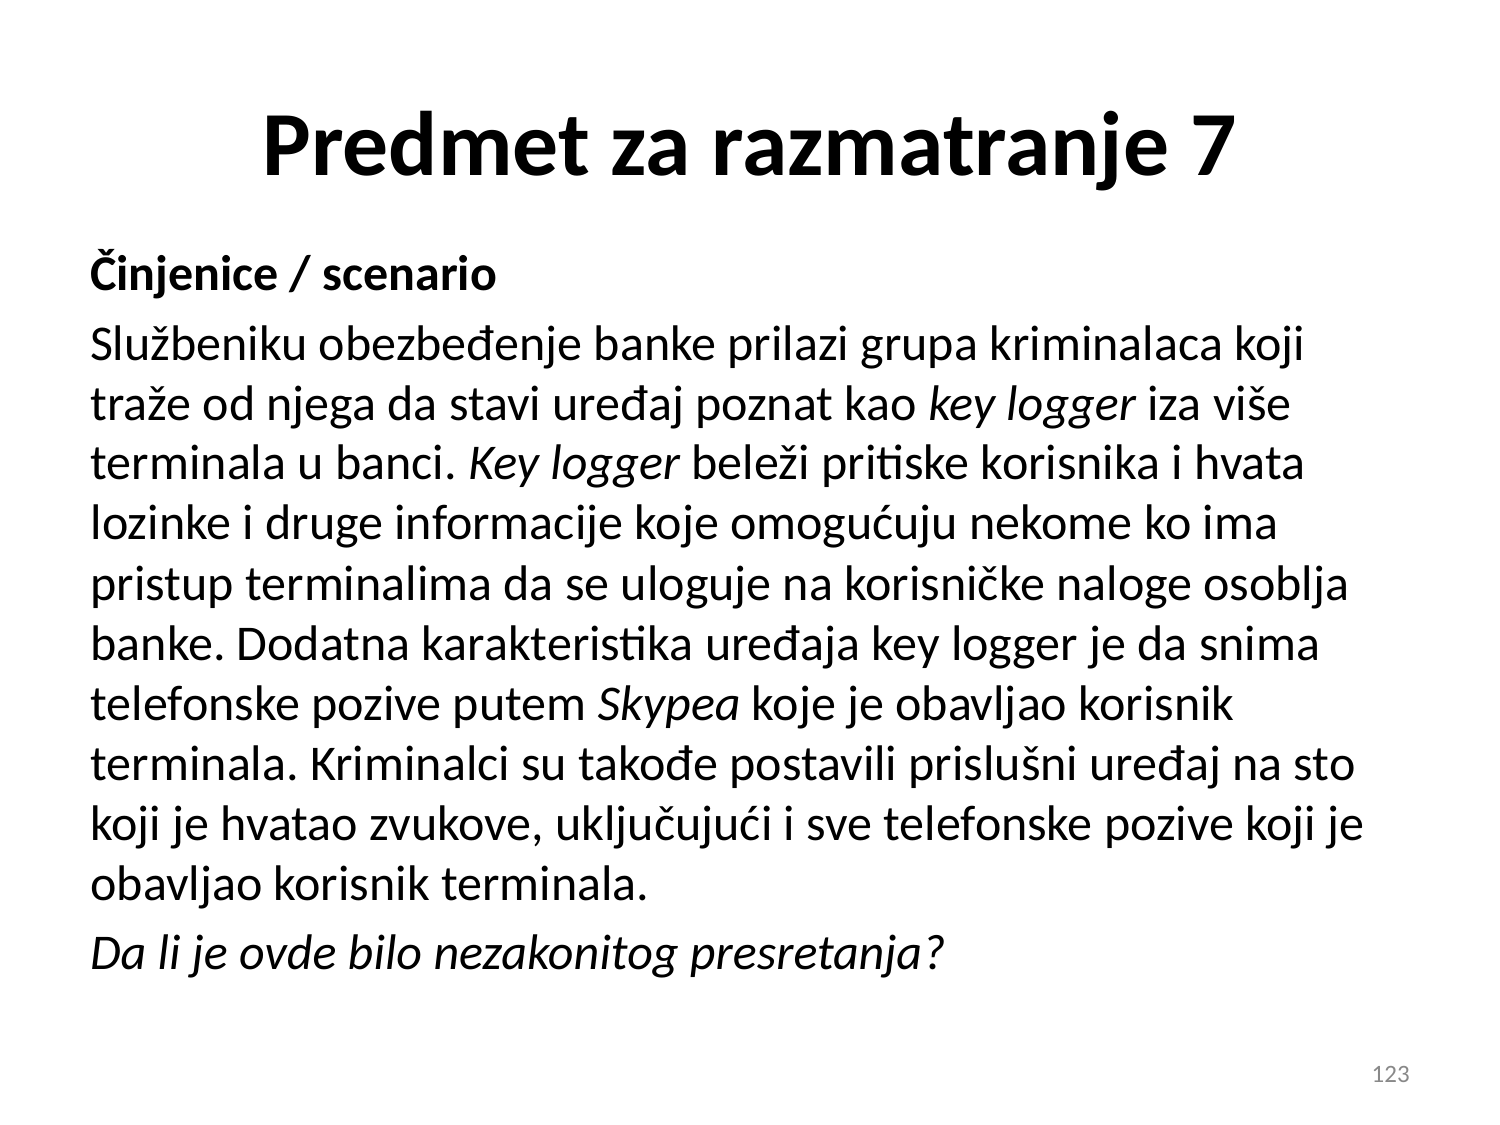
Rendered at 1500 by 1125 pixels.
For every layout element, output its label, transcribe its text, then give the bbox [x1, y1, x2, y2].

slide_number 123 [1074, 1042, 1425, 1103]
title Predmet za razmatranje 7 [74, 44, 1426, 232]
list Činjenice / scenario Službeniku obezbeđenje banke prilazi grupa kriminalaca koji traže od njega da stavi uređaj poznat kao key logger iza više terminala u banci. Key logger beleži pritiske korisnika i hvata lozinke i druge informacije koje omogućuju nekome ko ima pristup terminalima da se uloguje na korisničke naloge osoblja banke. Dodatna karakteristika uređaja key logger je da snima telefonske pozive putem Skypea koje je obavljao korisnik terminala. Kriminalci su takođe postavili prislušni uređaj na sto koji je hvatao zvukove, uključujući i sve telefonske pozive koji je obavljao korisnik terminala. Da li je ovde bilo nezakonitog presretanja? [74, 232, 1426, 1006]
